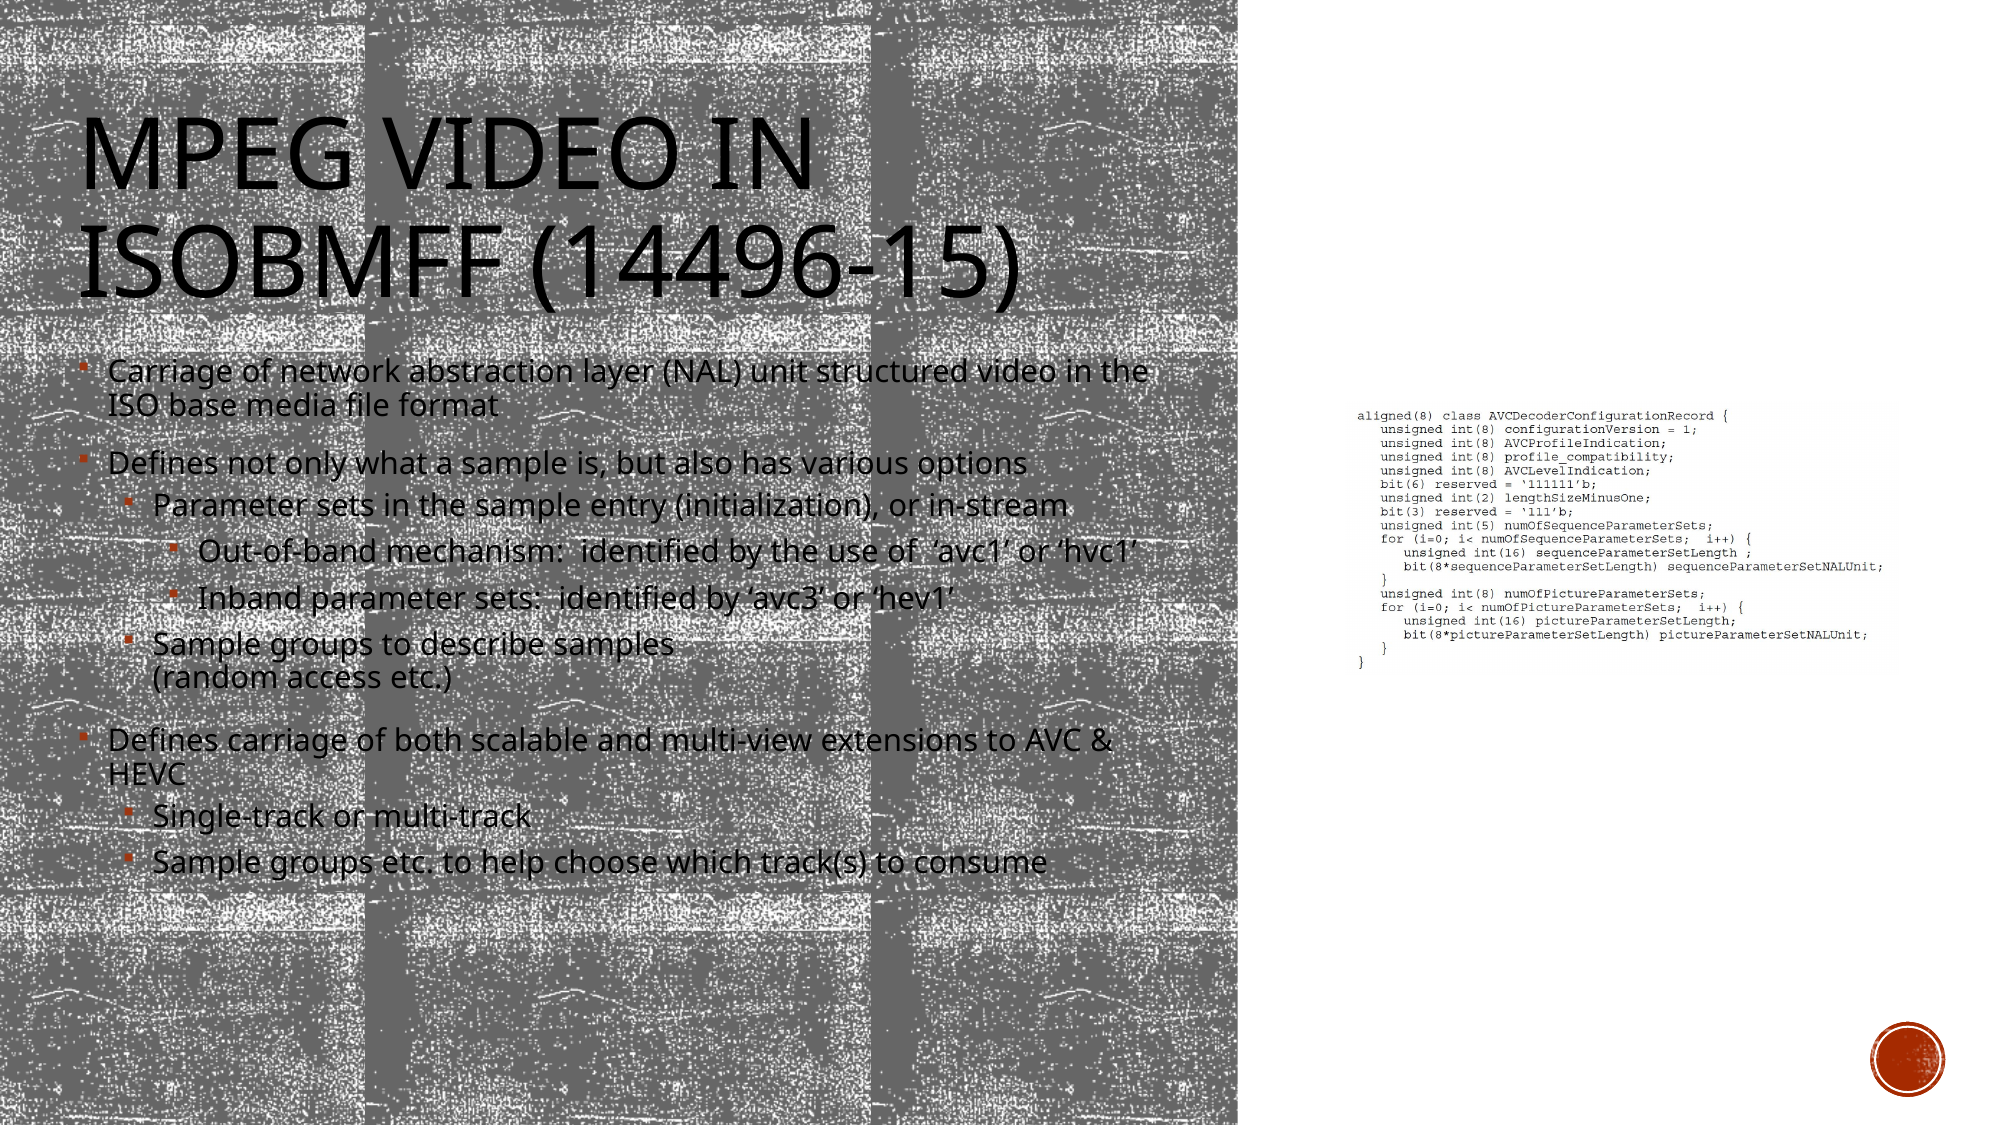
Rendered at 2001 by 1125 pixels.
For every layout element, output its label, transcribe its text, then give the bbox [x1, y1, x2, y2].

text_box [1872, 1024, 1943, 1095]
title MPEG Video in Isobmff (14496-15) [62, 79, 1169, 344]
picture [1345, 401, 1899, 675]
text_box [0, 0, 1239, 1125]
list Carriage of network abstraction layer (NAL) unit structured video in the ISO base media file format Defines not only what a sample is, but also has various options Parameter sets in the sample entry (initialization), or in-stream Out-of-band mechanism: identified by the use of ‘avc1’ or ‘hvc1’ Inband parameter sets: identified by ‘avc3’ or ‘hev1’ Sample groups to describe samples (random access etc.) Defines carriage of both scalable and multi-view extensions to AVC & HEVC Single-track or multi-track Sample groups etc. to help choose which track(s) to consume [62, 348, 1169, 1013]
